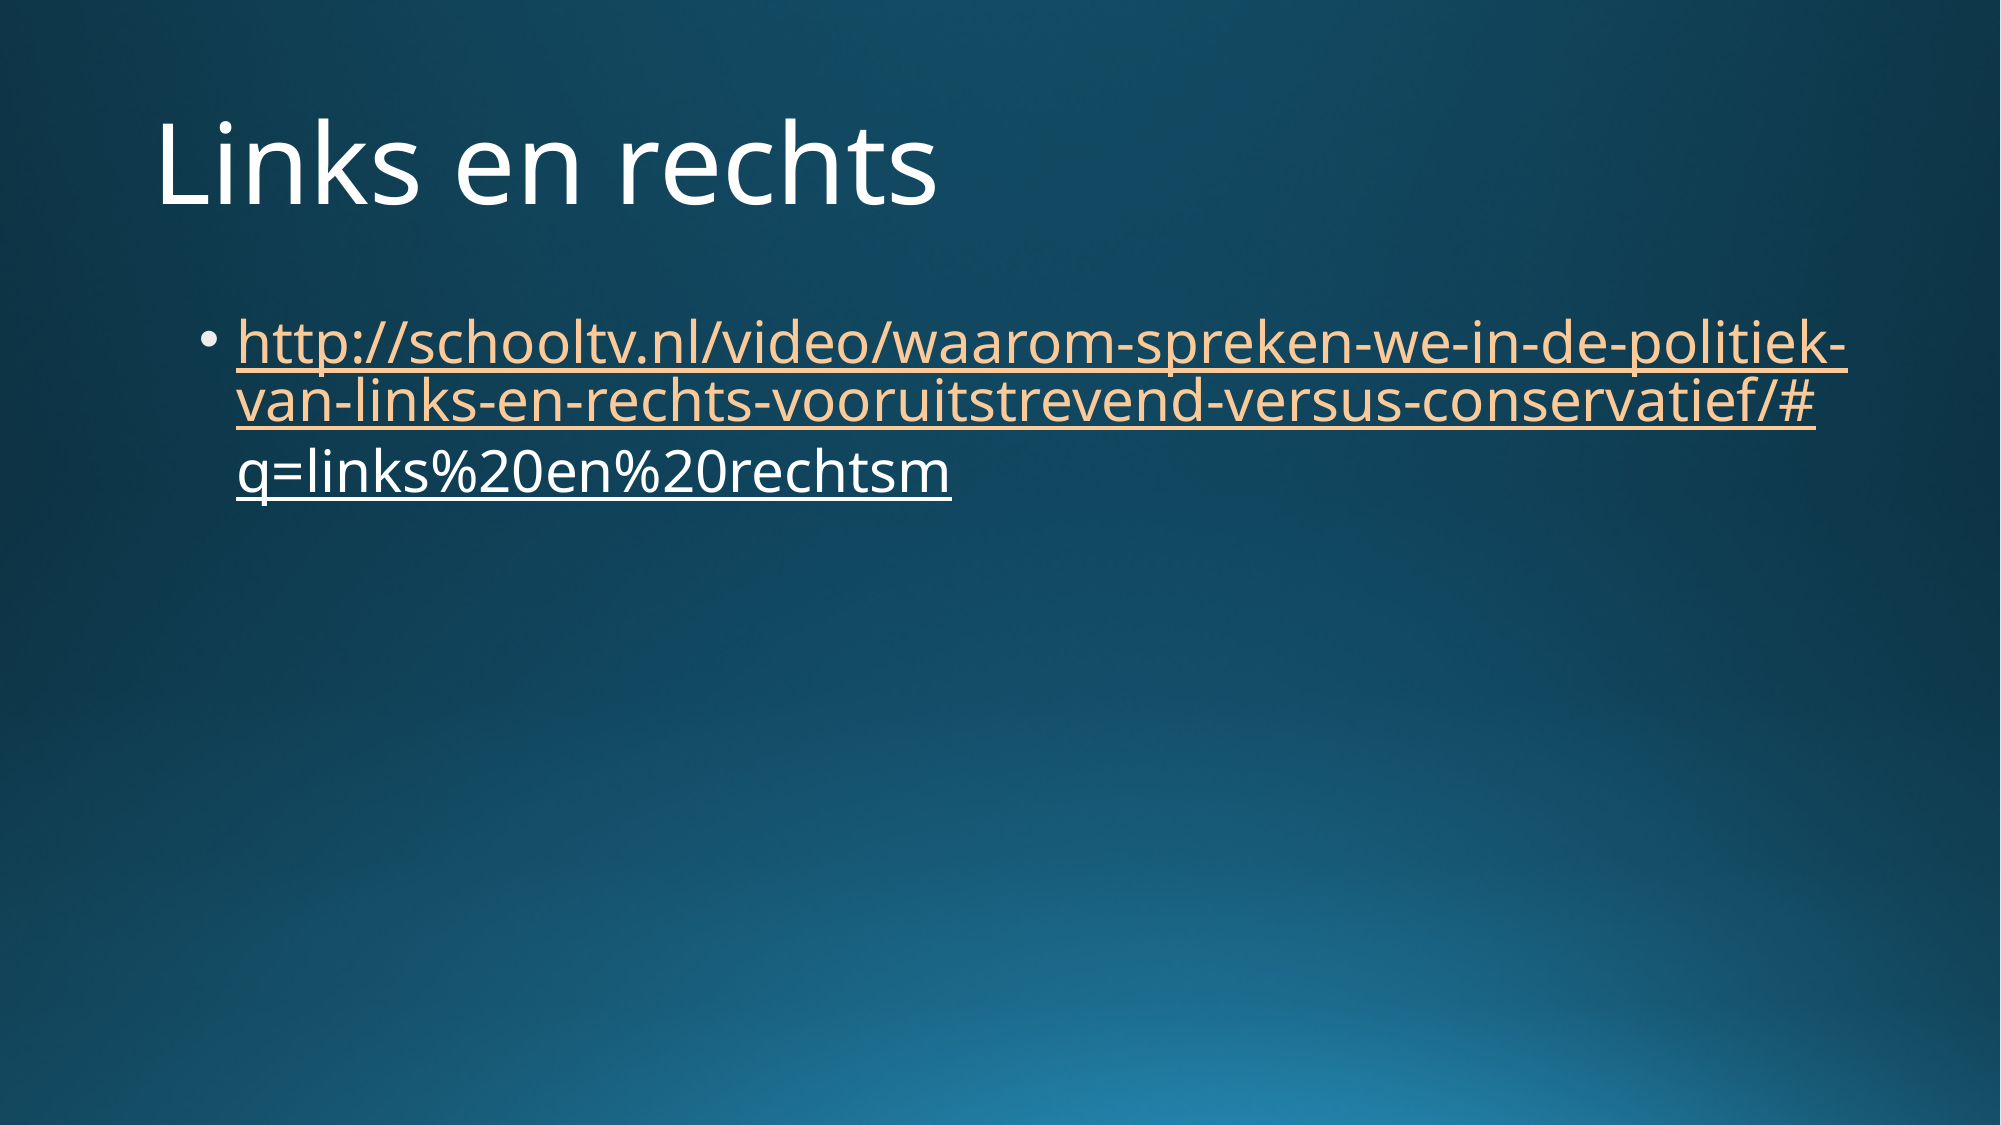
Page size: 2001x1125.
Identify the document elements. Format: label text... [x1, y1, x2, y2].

title Links en rechts [137, 59, 1863, 278]
list http://schooltv.nl/video/waarom-spreken-we-in-de-politiek-van-links-en-rechts-vooruitstrevend-versus-conservatief/#q=links%20en%20rechtsm [183, 299, 1863, 1014]
picture [0, 0, 2001, 1125]
